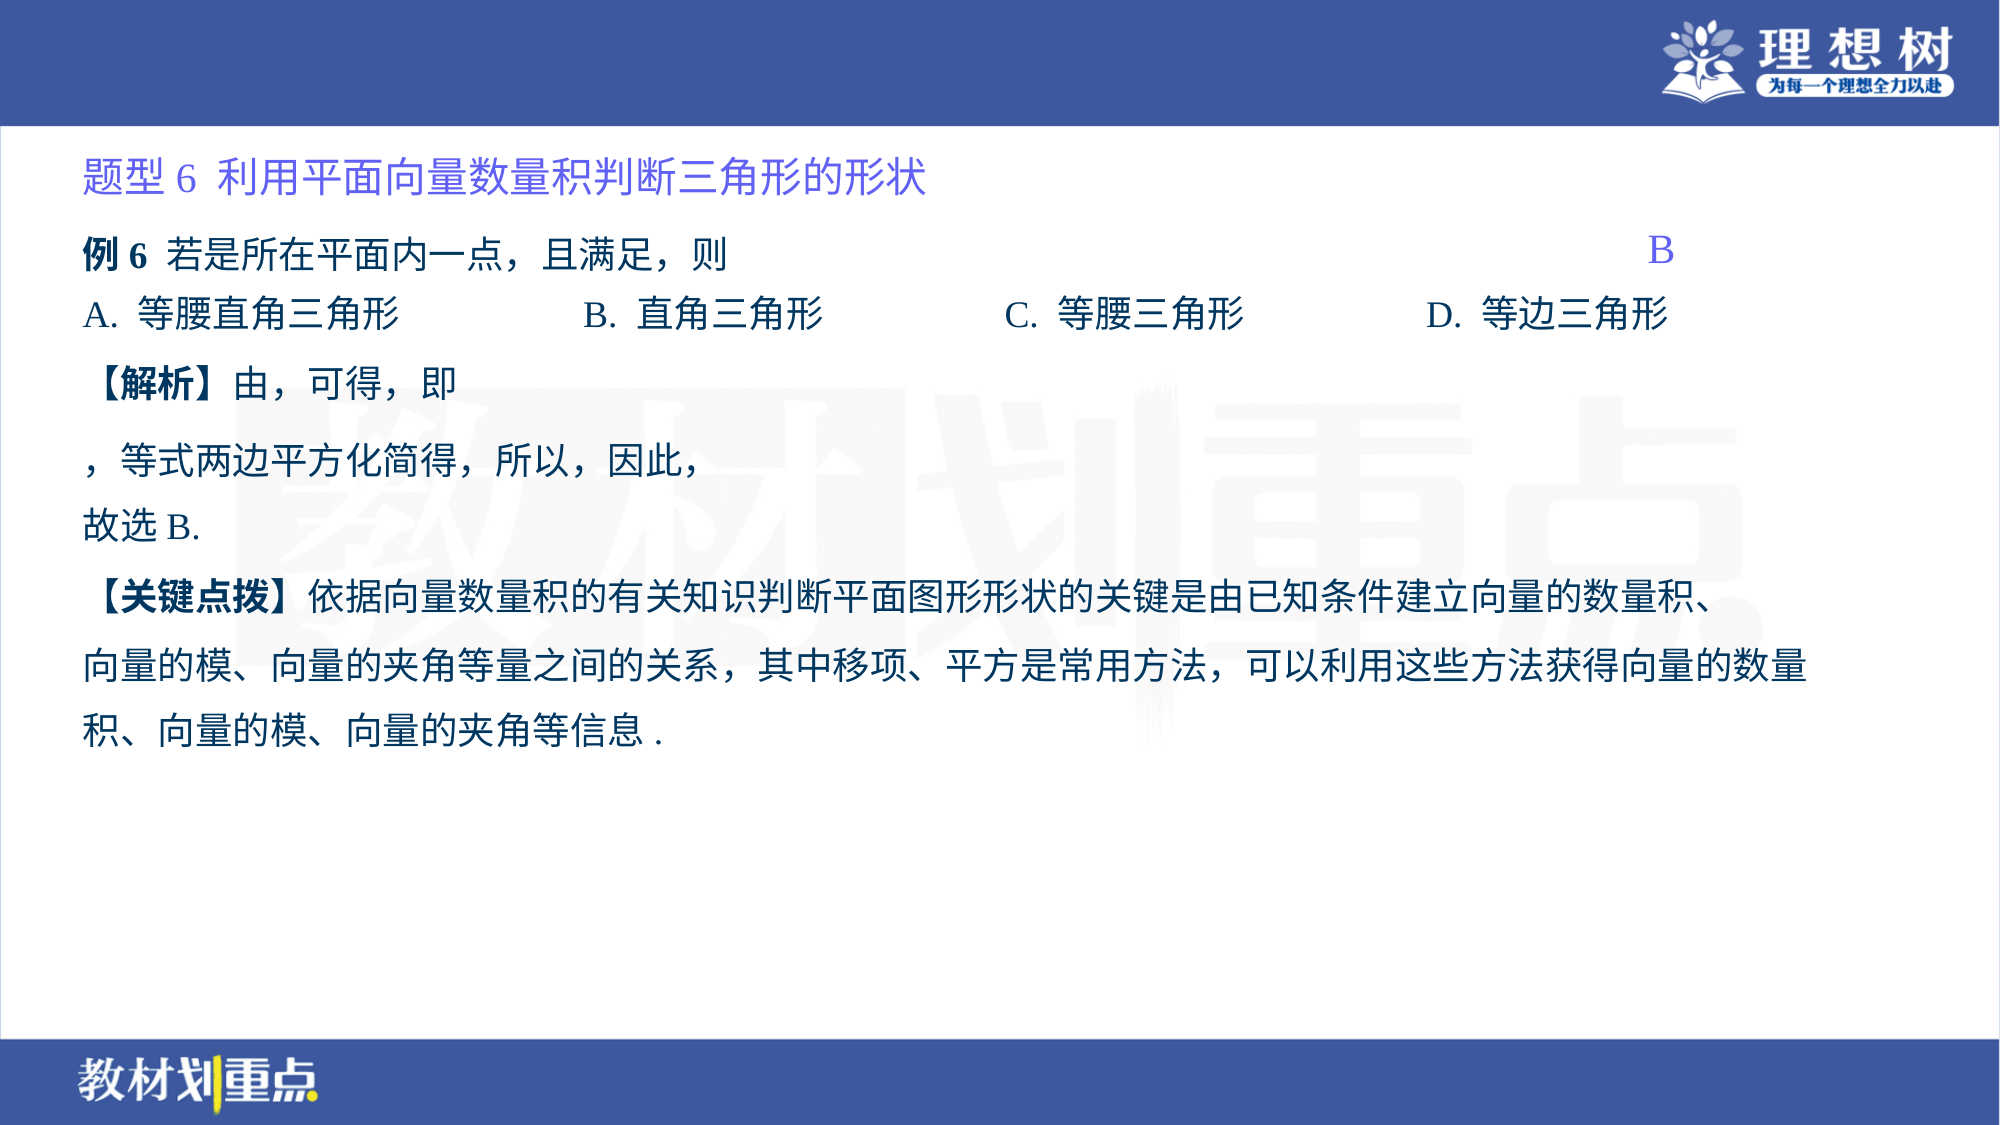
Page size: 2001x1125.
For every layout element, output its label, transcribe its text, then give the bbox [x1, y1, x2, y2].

text_box A. 等腰直角三角形 B. 直角三角形 C. 等腰三角形 D. 等边三角形 [82, 268, 1817, 328]
text_box 题型6 利用平面向量数量积判断三角形的形状 [82, 129, 1817, 264]
text_box 【关键点拨】依据向量数量积的有关知识判断平面图形形状的关键是由已知条件建立向量的数量积、 向量的模、向量的夹角等量之间的关系，其中移项、平方是常用方法，可以利用这些方法获得向量的数量 积、向量的模、向量的夹角等信息. [82, 549, 1817, 746]
picture [0, 0, 2000, 1125]
text_box B [1632, 220, 1691, 268]
